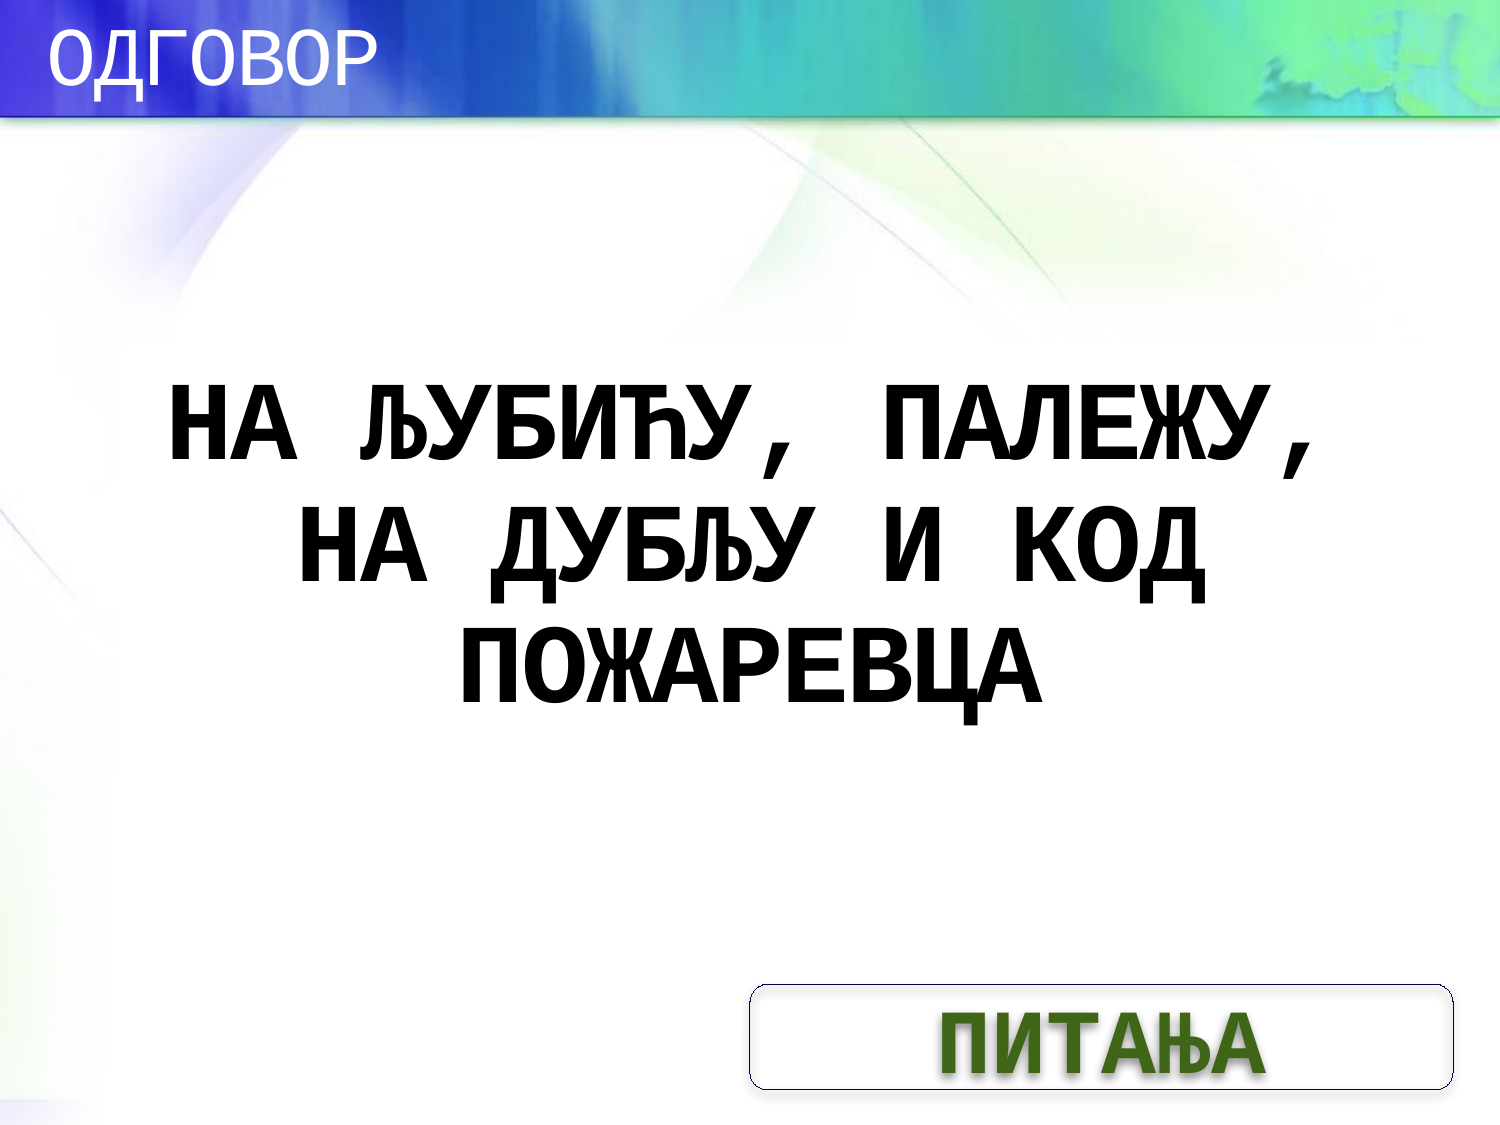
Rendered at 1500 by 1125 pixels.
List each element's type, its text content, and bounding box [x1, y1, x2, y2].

title НА ЉУБИЋУ, ПАЛЕЖУ, НА ДУБЉУ И КОД ПОЖАРЕВЦА [70, 164, 1430, 926]
picture [0, 0, 1500, 1125]
text_box ОДГОВОР [46, 0, 774, 118]
text_box ПИТАЊА [749, 984, 1454, 1090]
